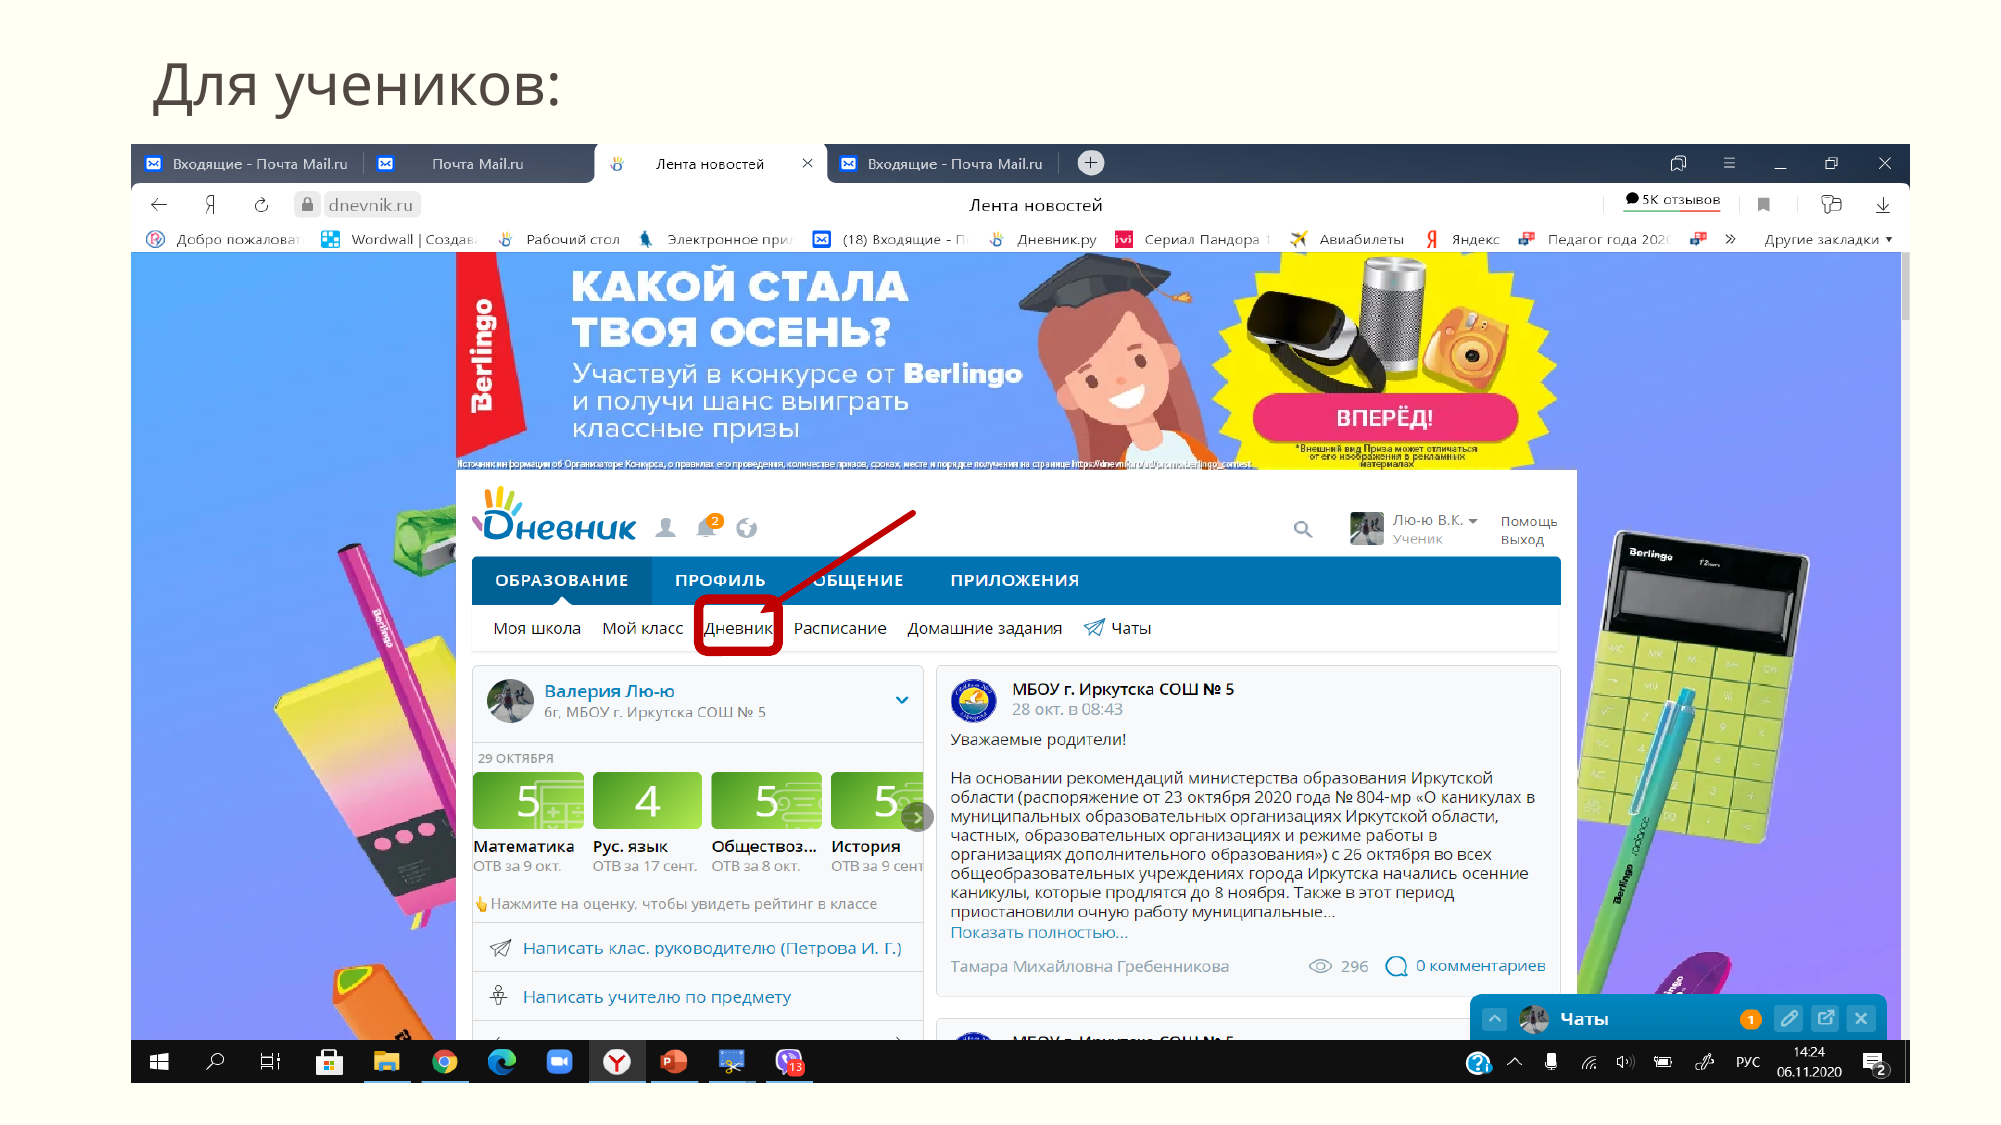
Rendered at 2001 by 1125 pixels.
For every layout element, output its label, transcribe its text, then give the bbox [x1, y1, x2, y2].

title Для учеников: [153, 14, 1791, 126]
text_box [131, 144, 1910, 1083]
